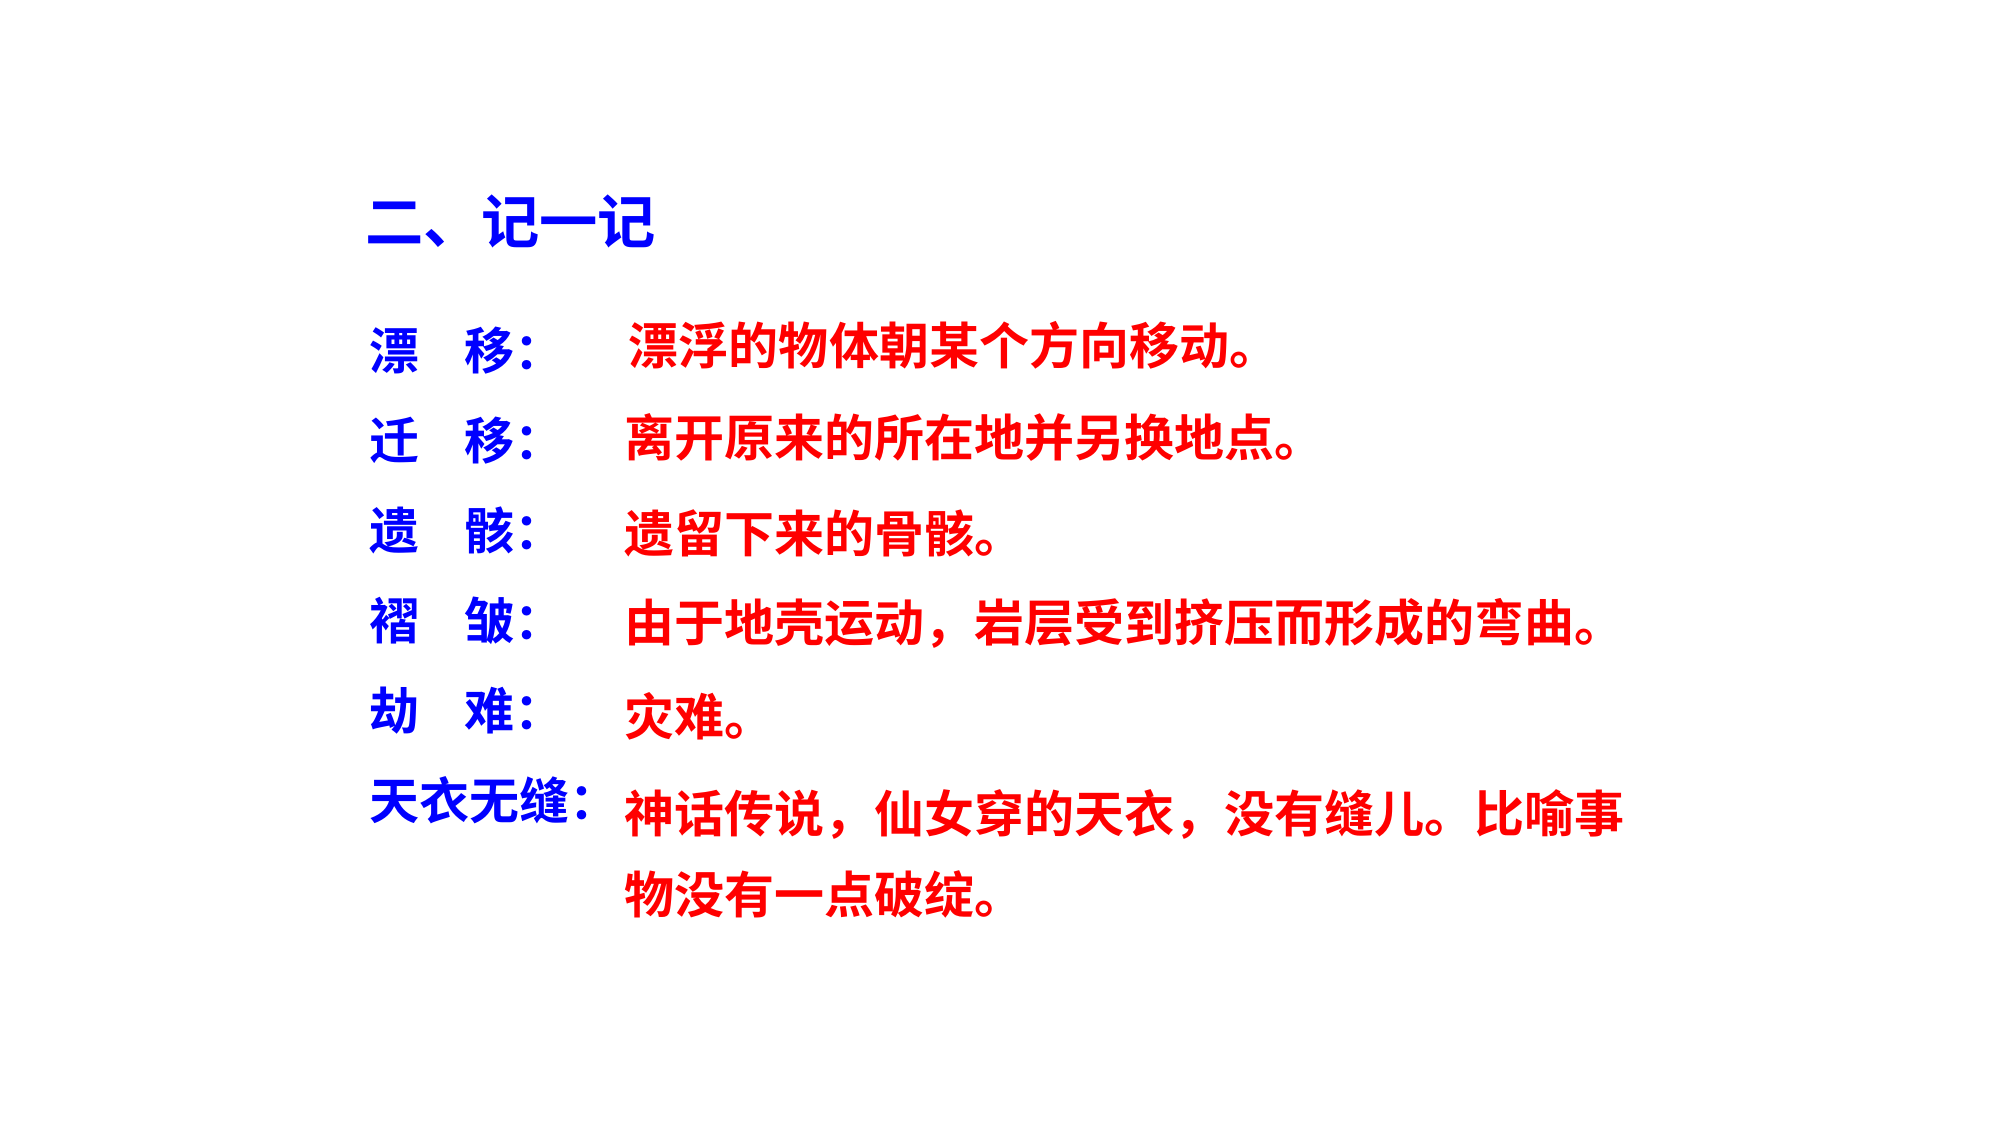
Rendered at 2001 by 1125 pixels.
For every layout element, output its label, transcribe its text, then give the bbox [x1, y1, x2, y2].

text_box 遗留下来的骨骸。 [609, 474, 1160, 563]
text_box 由于地壳运动，岩层受到挤压而形成的弯曲。 [609, 563, 1708, 659]
text_box 二、记一记 [350, 142, 953, 263]
text_box 漂 移： 迁 移： 遗 骸： 褶 皱： 劫 难： 天衣无缝： [354, 282, 696, 838]
text_box 灾难。 [609, 656, 835, 753]
text_box 离开原来的所在地并另换地点。 [609, 377, 1379, 474]
text_box 漂浮的物体朝某个方向移动。 [614, 285, 1384, 382]
text_box 神话传说，仙女穿的天衣，没有缝儿。比喻事物没有一点破绽。 [609, 754, 1649, 932]
